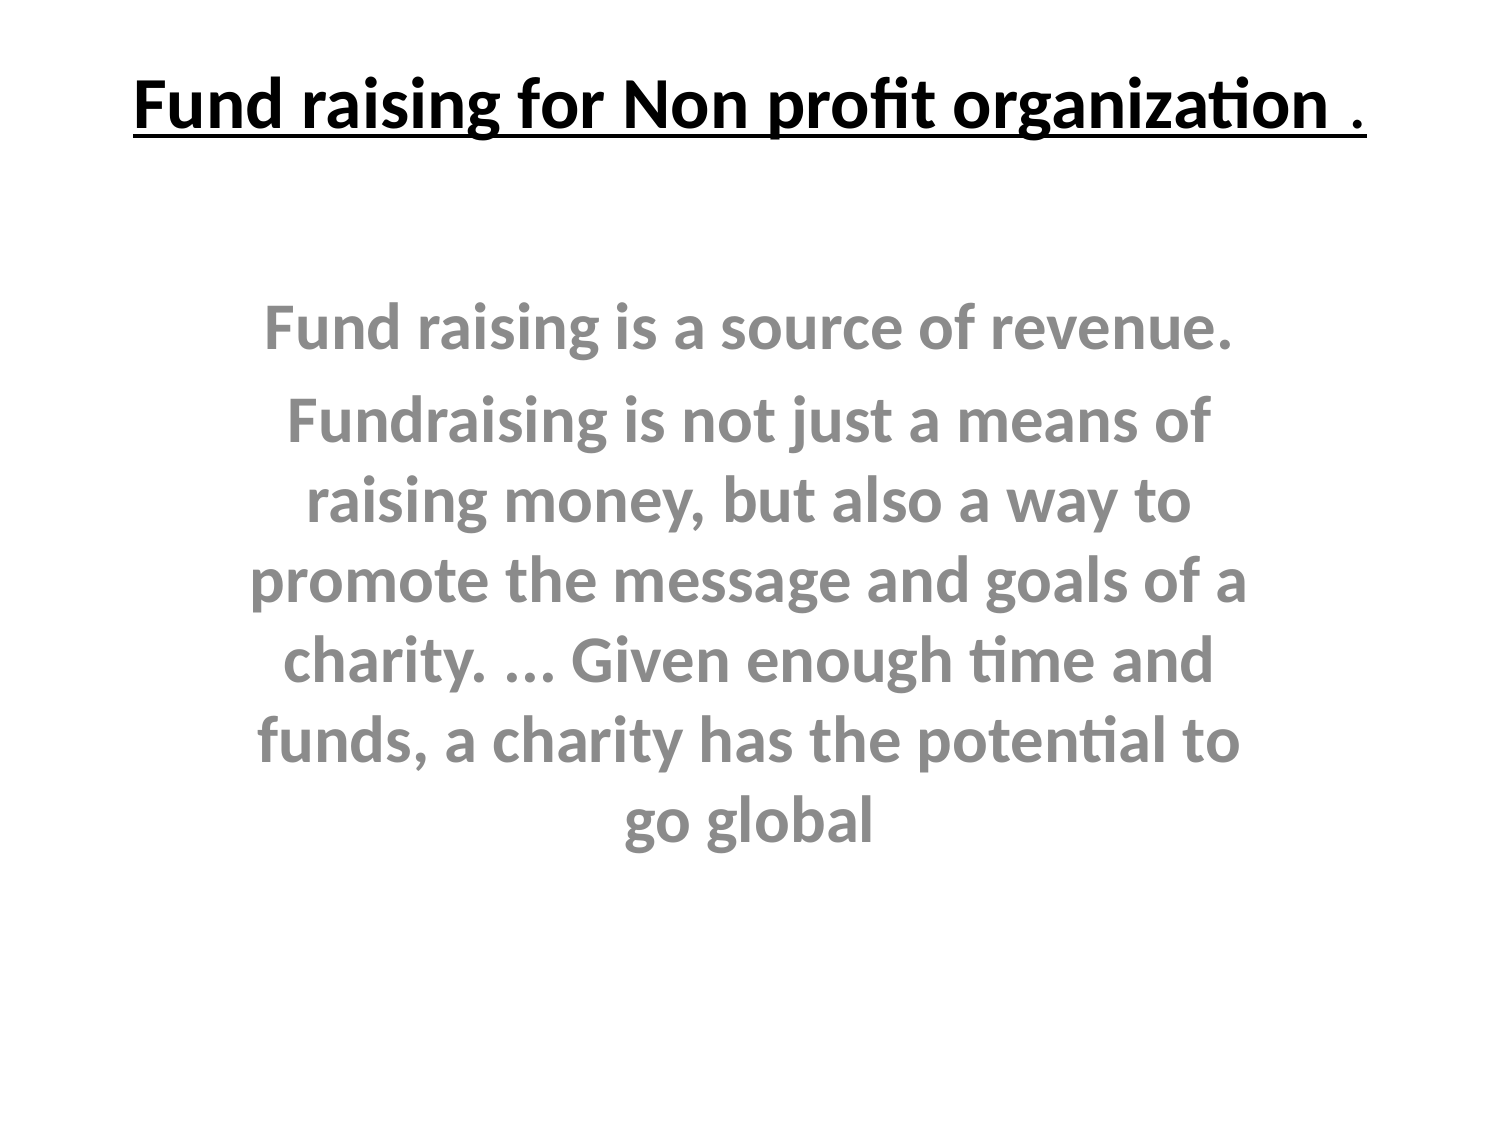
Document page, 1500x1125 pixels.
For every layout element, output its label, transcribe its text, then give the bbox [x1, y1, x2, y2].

subtitle Fund raising is a source of revenue. Fundraising is not just a means of raising money, but also a way to promote the message and goals of a charity. ... Given enough time and funds, a charity has the potential to go global [225, 275, 1275, 788]
title Fund raising for Non profit organization . [112, 37, 1388, 338]
